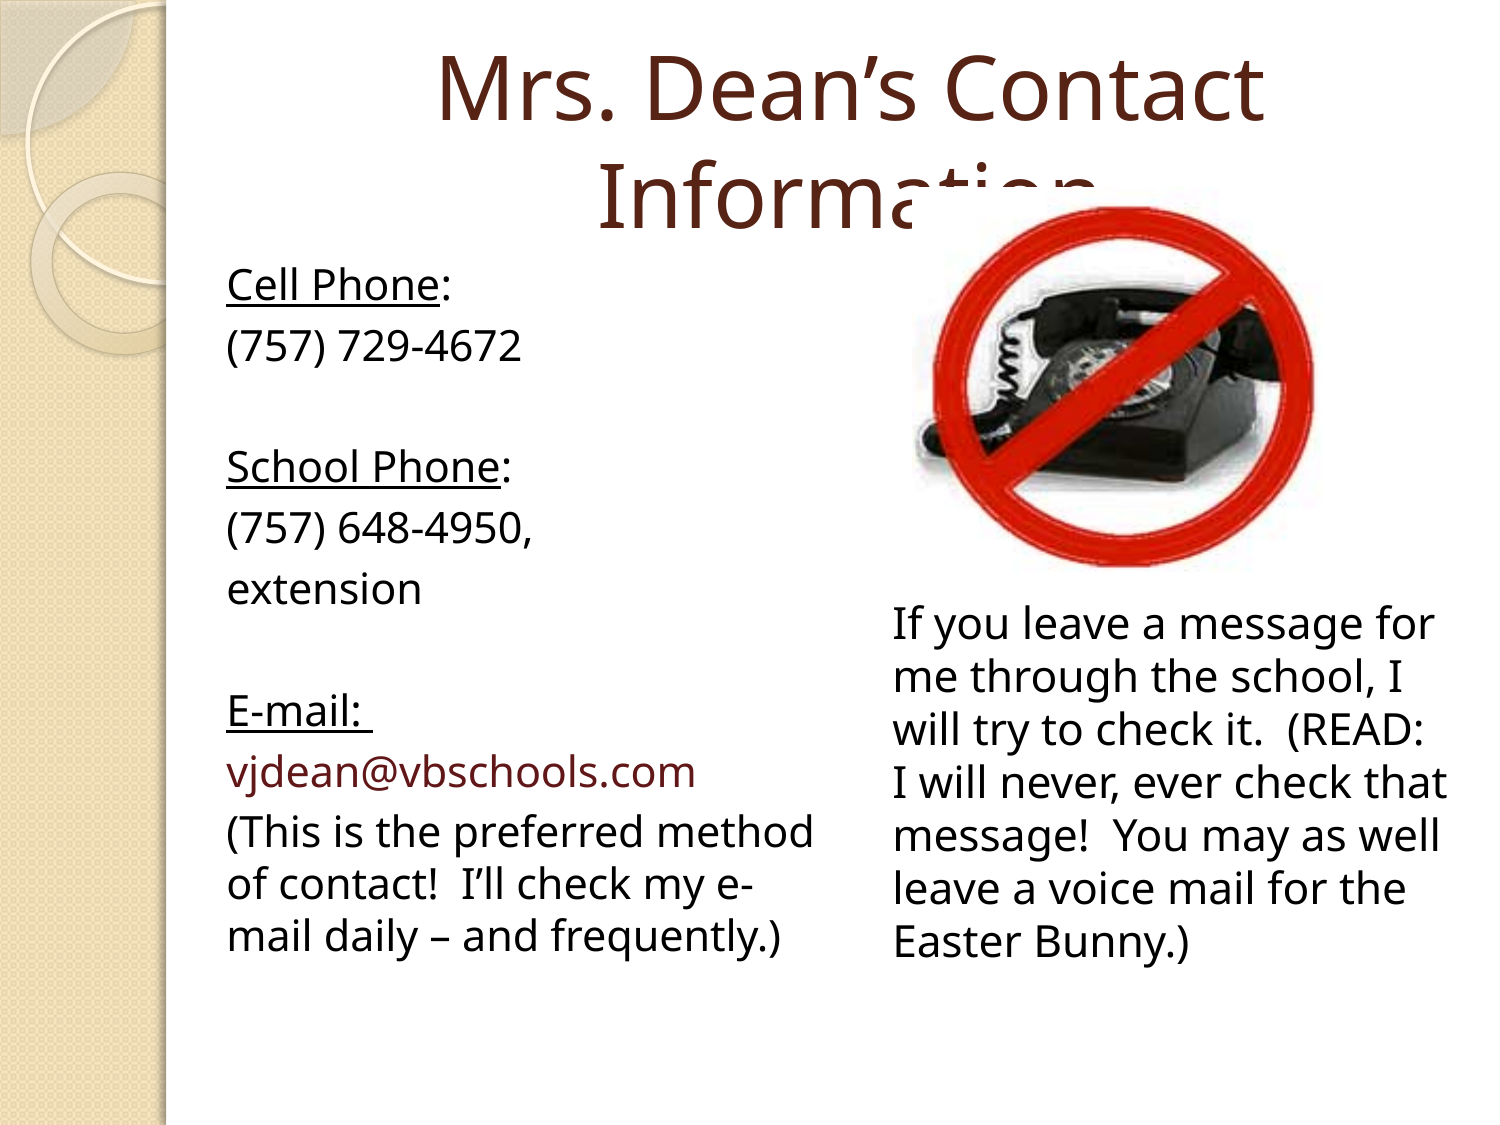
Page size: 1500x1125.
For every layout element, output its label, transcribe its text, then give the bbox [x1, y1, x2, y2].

picture [912, 187, 1338, 588]
title Mrs. Dean’s Contact Information [235, 45, 1466, 233]
list Cell Phone: (757) 729-4672 School Phone: (757) 648-4950, extension E-mail: vjdean@vbschools.com (This is the preferred method of contact! I’ll check my e-mail daily – and frequently.) [200, 249, 836, 1015]
list If you leave a message for me through the school, I will try to check it. (READ: I will never, ever check that message! You may as well leave a voice mail for the Easter Bunny.) [865, 587, 1466, 1015]
